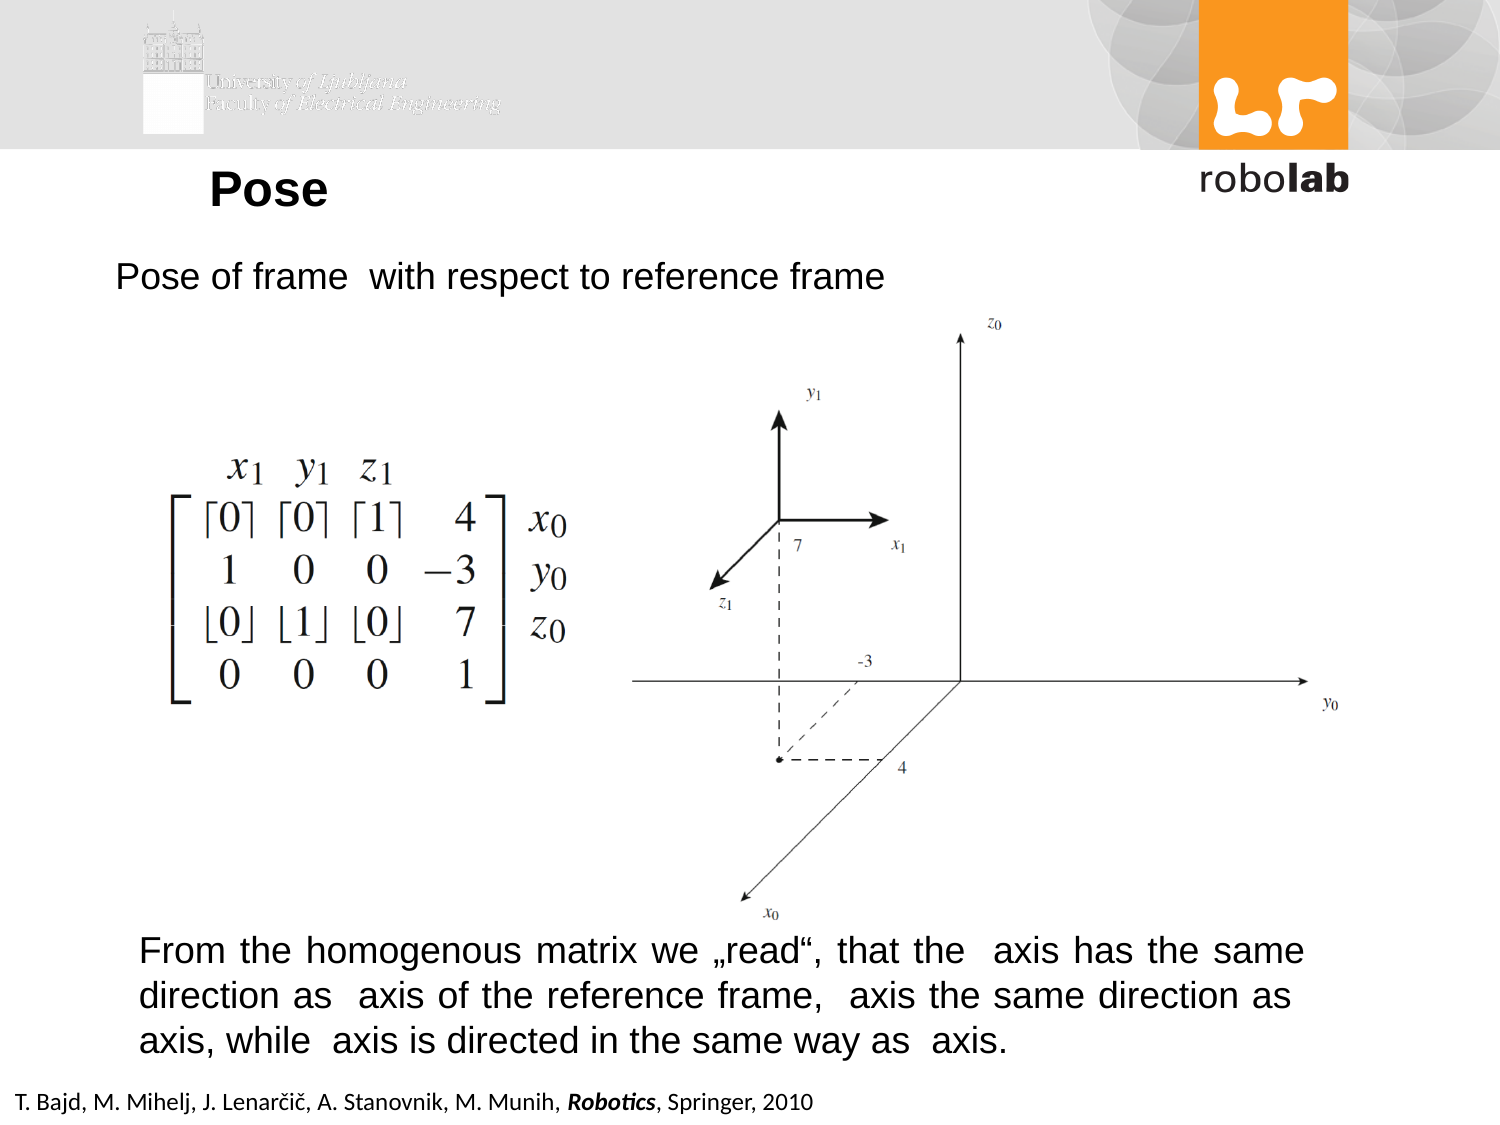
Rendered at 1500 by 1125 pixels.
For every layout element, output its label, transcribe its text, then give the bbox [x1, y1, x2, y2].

picture [143, 10, 501, 134]
picture [998, 0, 1500, 196]
picture [129, 434, 585, 729]
text_box Pose [194, 148, 1062, 224]
picture [626, 315, 1346, 924]
